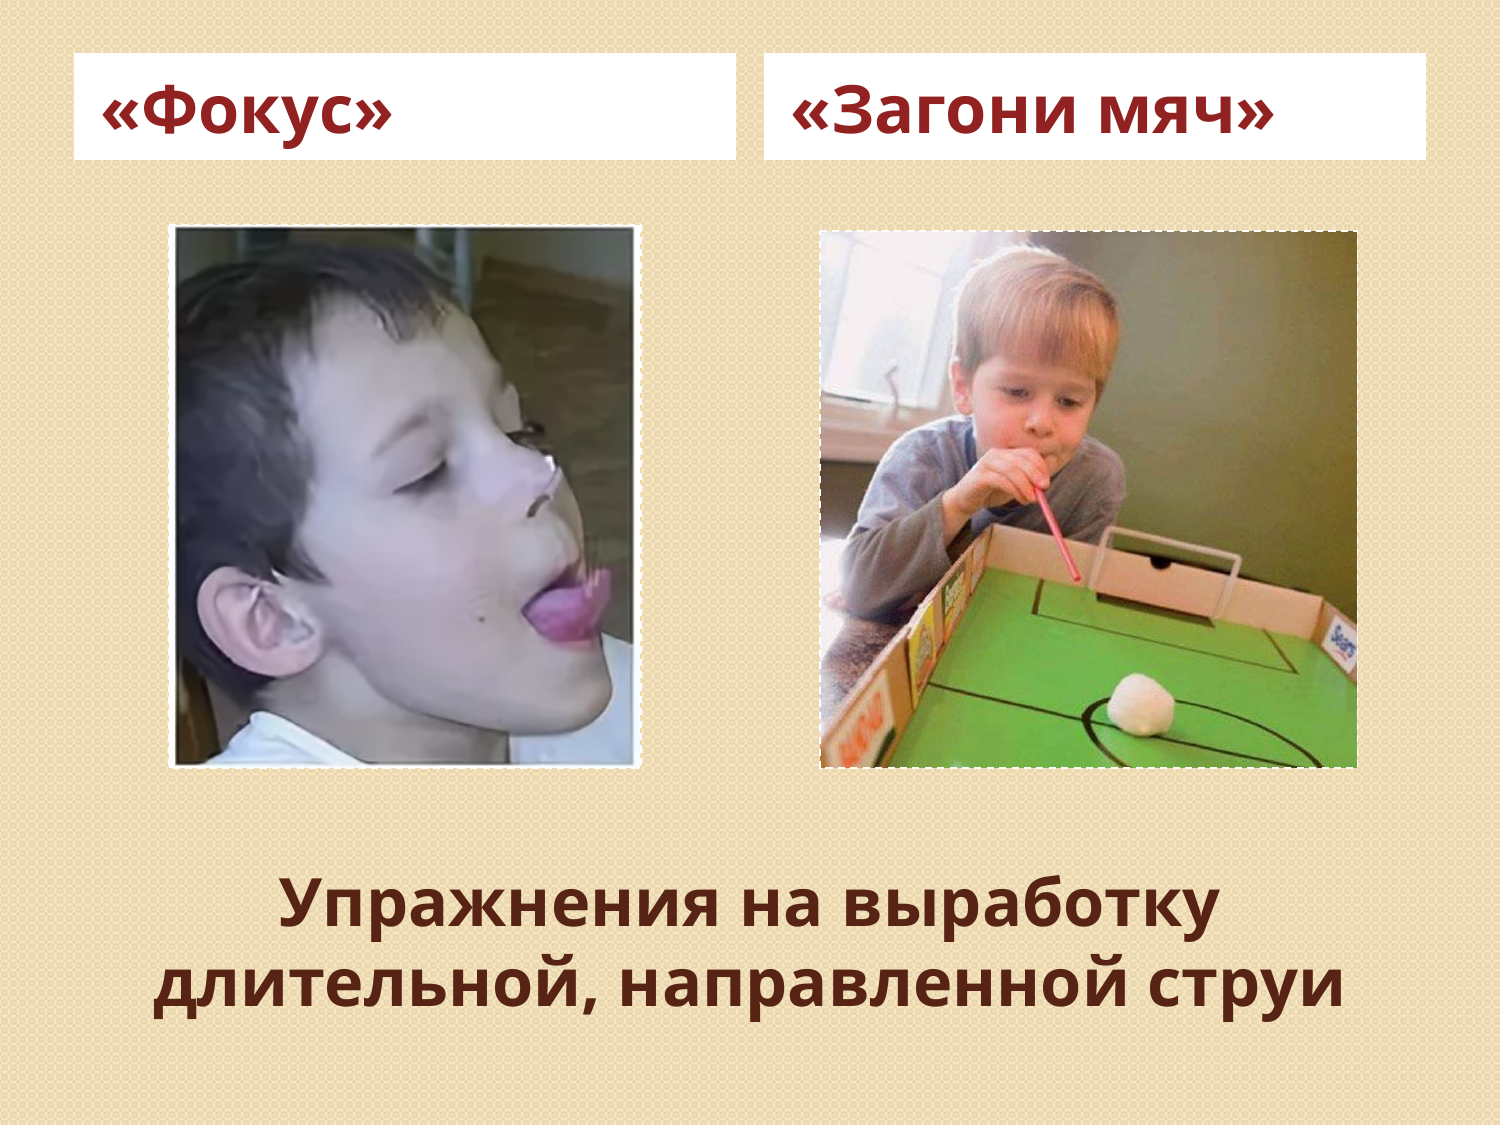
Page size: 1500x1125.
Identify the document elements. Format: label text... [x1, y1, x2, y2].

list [820, 231, 1357, 768]
list «Фокус» [74, 53, 736, 160]
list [169, 225, 641, 768]
list «Загони мяч» [764, 53, 1426, 160]
title Упражнения на выработку длительной, направленной струи [75, 846, 1425, 1034]
